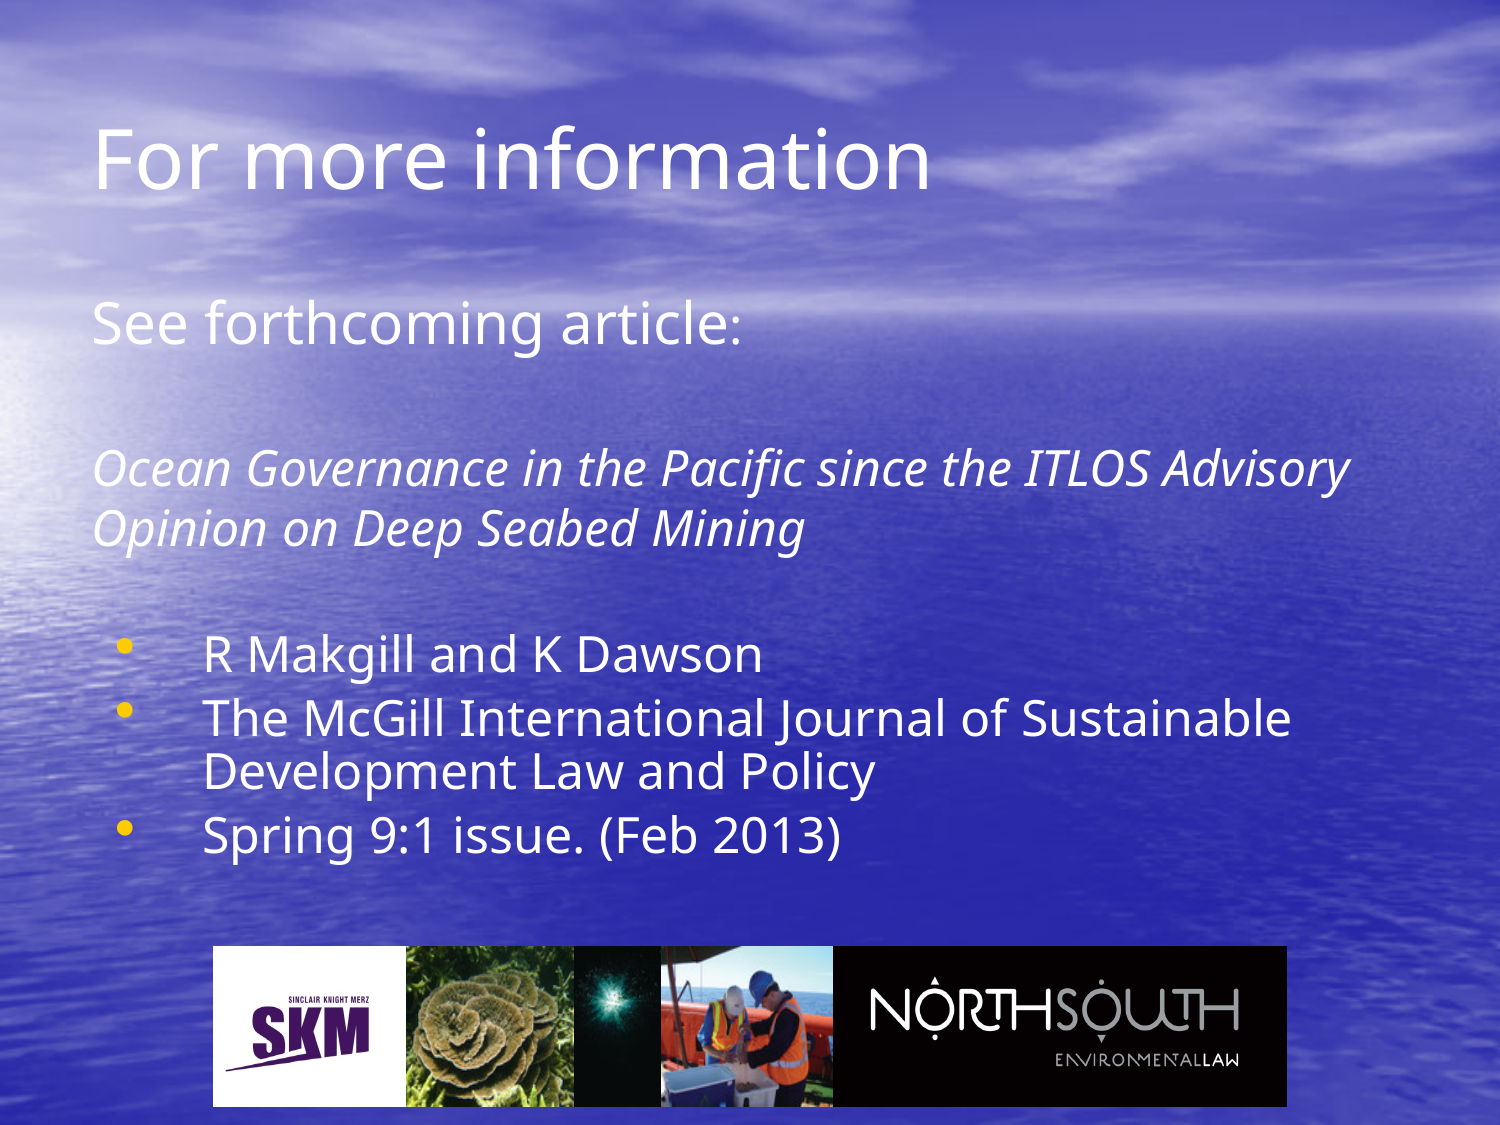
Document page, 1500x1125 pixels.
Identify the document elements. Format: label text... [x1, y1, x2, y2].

list See forthcoming article: Ocean Governance in the Pacific since the ITLOS Advisory Opinion on Deep Seabed Mining [76, 278, 1428, 587]
title For more information [76, 42, 1428, 270]
text_box R Makgill and K Dawson The McGill International Journal of Sustainable Development Law and Policy Spring 9:1 issue. (Feb 2013) [100, 621, 1376, 873]
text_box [182, 892, 1318, 1125]
